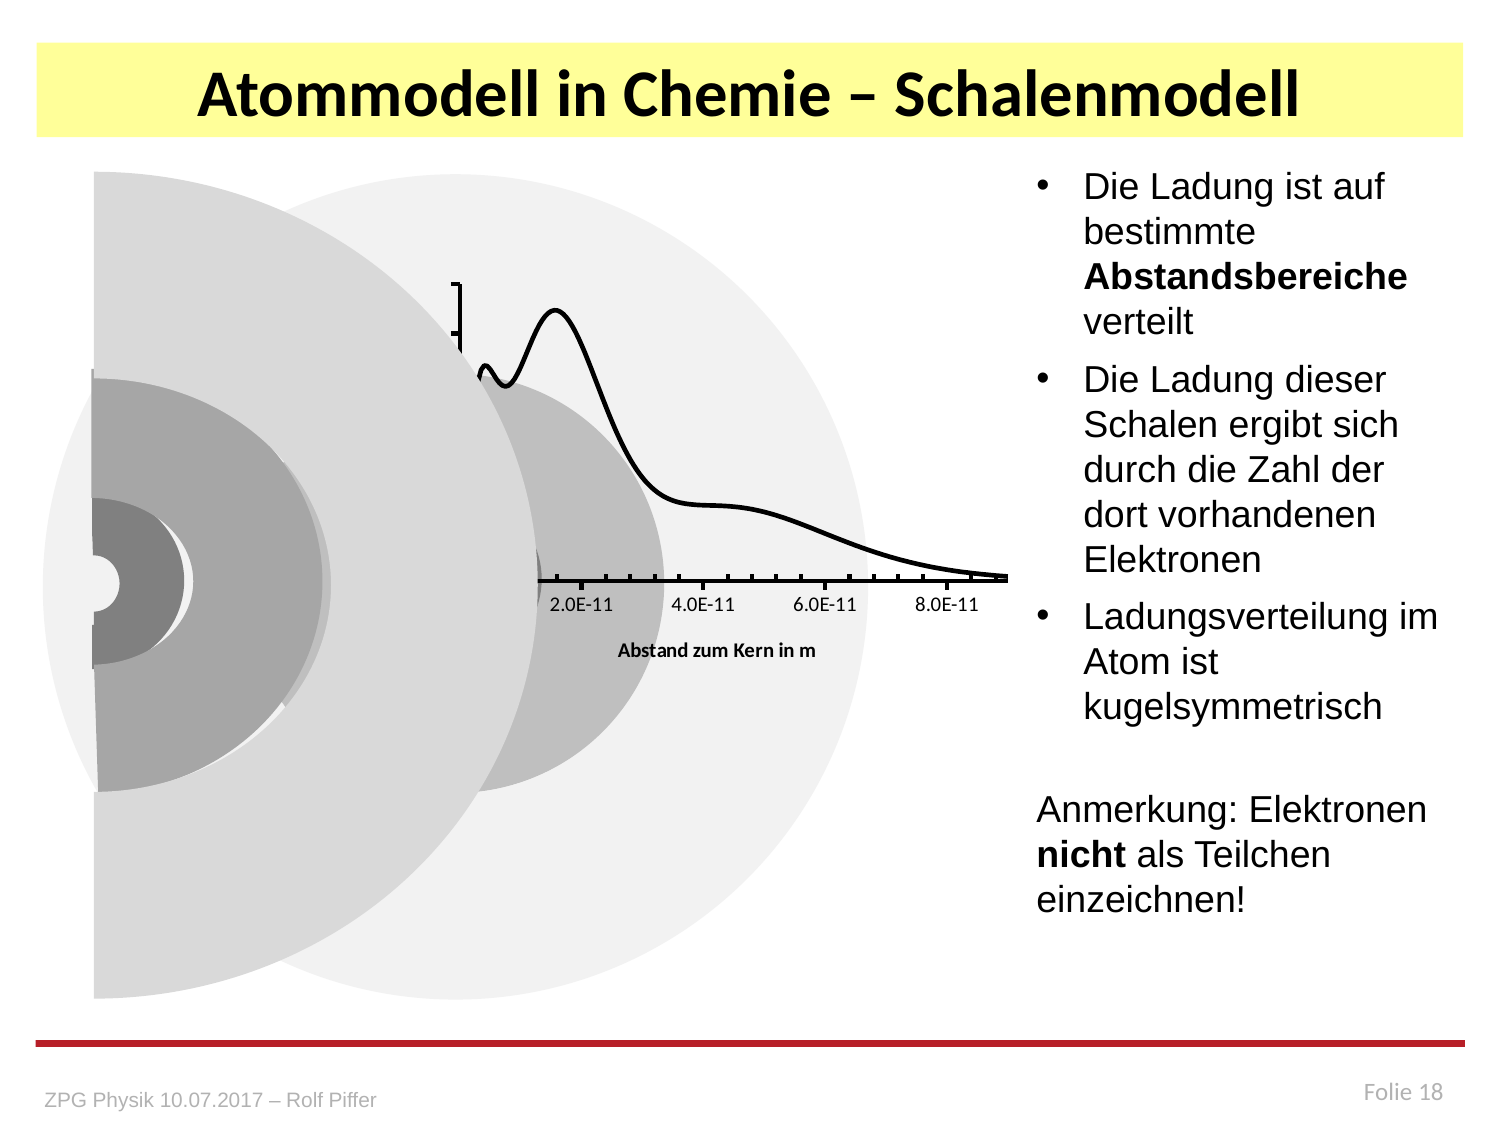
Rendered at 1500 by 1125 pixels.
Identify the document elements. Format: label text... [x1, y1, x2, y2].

title Atommodell in Chemie – Schalenmodell [41, 42, 1459, 76]
slide_number Folie 18 [1108, 1076, 1459, 1121]
footer ZPG Physik 10.07.2017 – Rolf Piffer [29, 1076, 762, 1125]
chart [0, 77, 1500, 1067]
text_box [0, 171, 538, 999]
